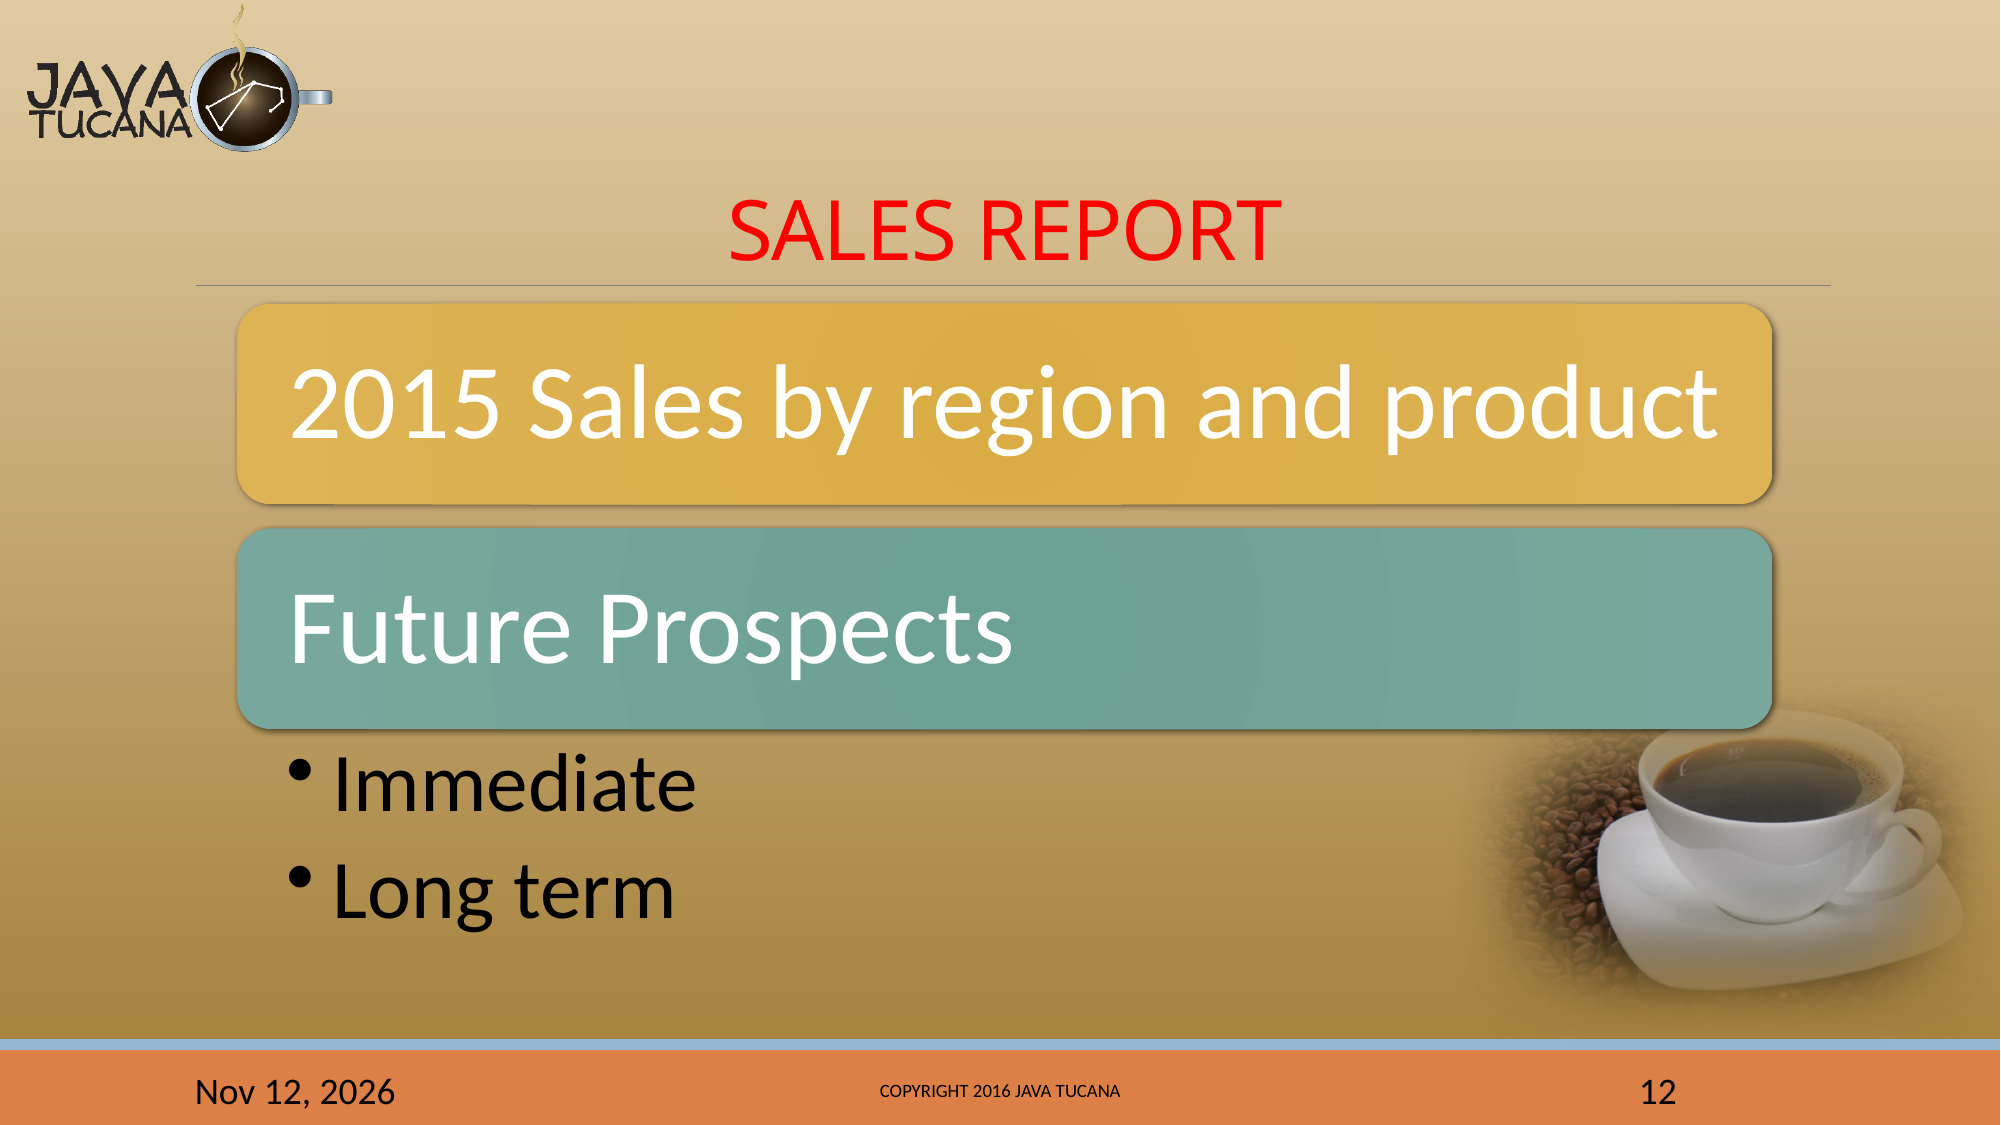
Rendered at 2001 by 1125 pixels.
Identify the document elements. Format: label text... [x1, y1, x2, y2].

picture [13, 0, 341, 159]
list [236, 298, 1774, 960]
slide_number 5-May-16 [180, 1059, 586, 1120]
footer Copyright 2016 Java Tucana [604, 1059, 1396, 1120]
slide_number 12 [1624, 1059, 1840, 1120]
picture [1774, 805, 1863, 916]
title SALES REPORT [180, 47, 1830, 285]
